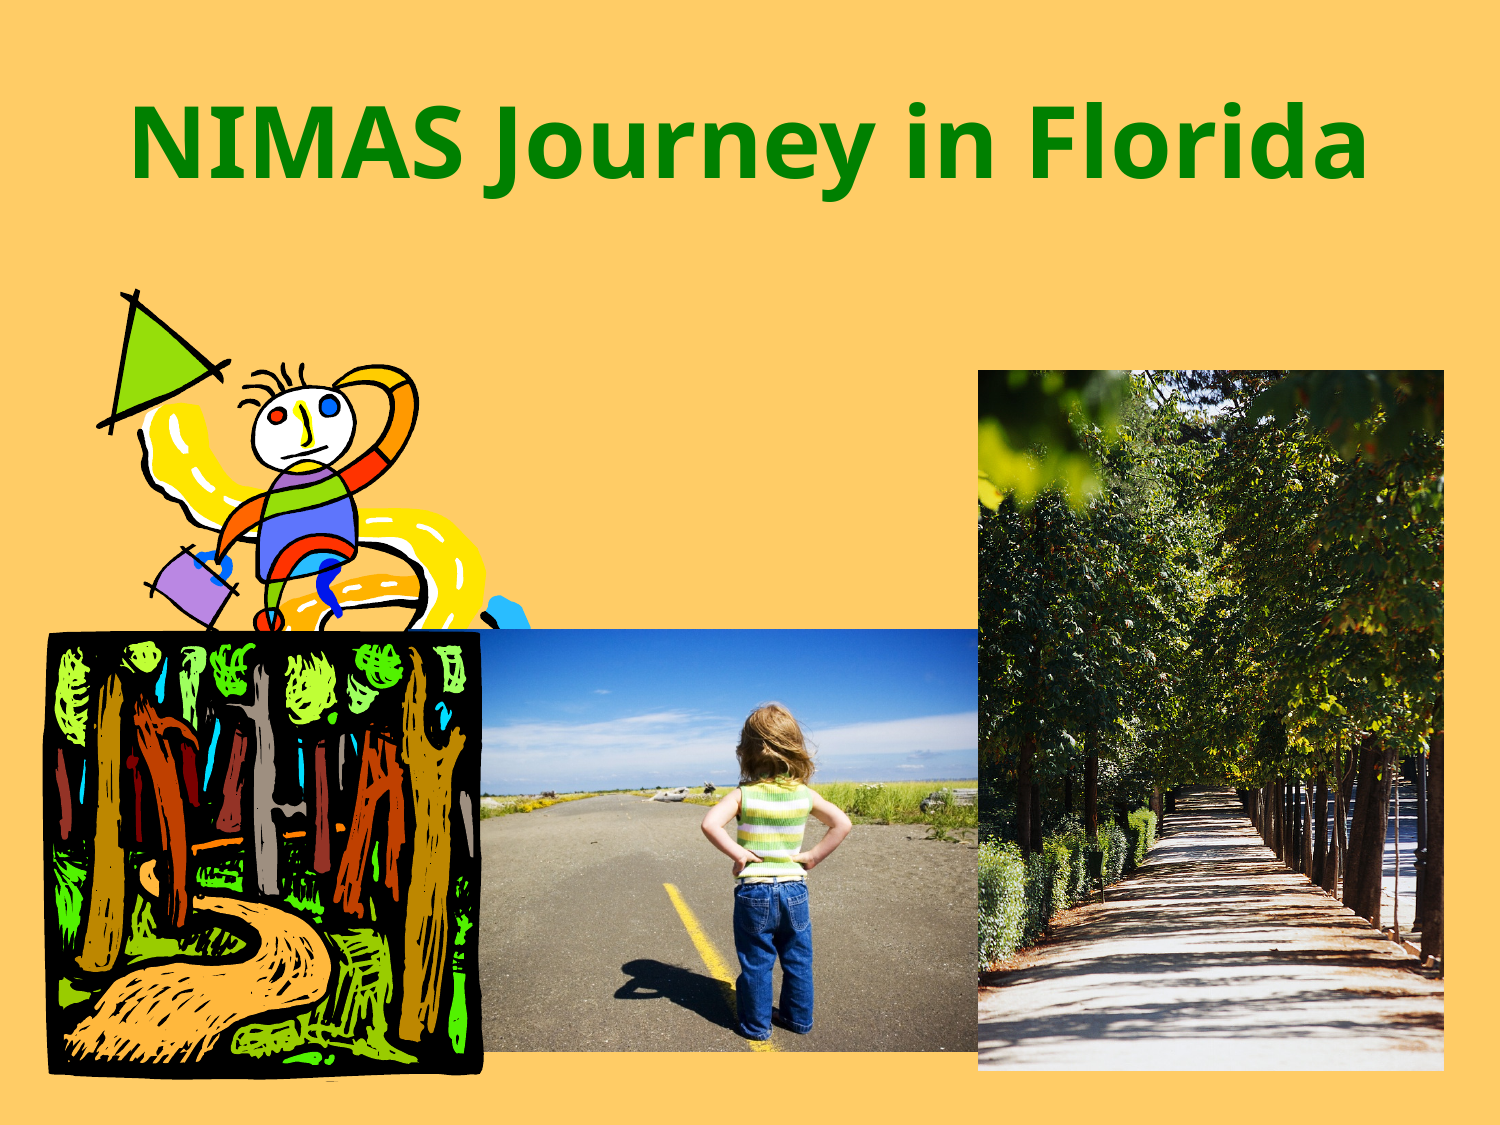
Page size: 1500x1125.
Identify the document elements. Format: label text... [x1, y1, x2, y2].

title NIMAS Journey in Florida [74, 44, 1426, 233]
picture [42, 282, 1445, 1082]
